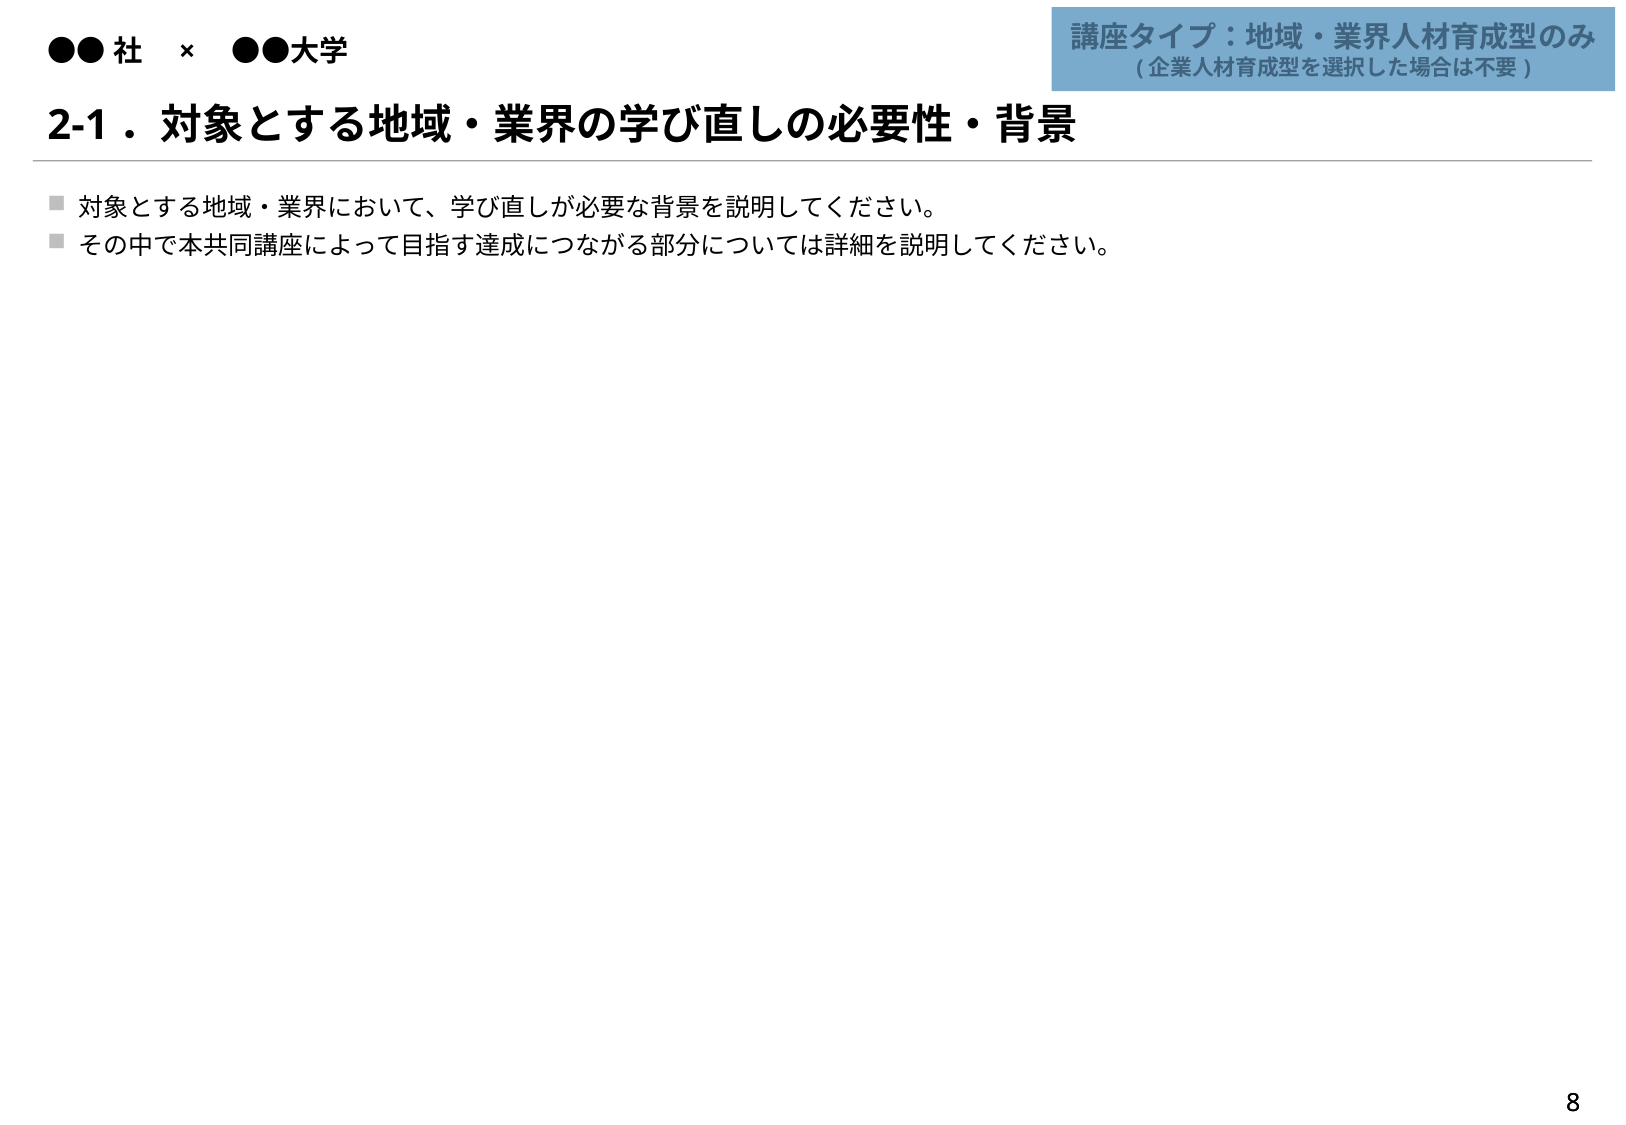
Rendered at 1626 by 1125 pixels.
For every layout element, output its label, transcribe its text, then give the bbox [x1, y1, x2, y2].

list 対象とする地域・業界において、学び直しが必要な背景を説明してください。 その中で本共同講座によって目指す達成につながる部分については詳細を説明してください。 [32, 184, 1593, 837]
list 2-1．対象とする地域・業界の学び直しの必要性・背景 [32, 89, 1593, 155]
title ●●社 × ●●大学 [32, 25, 1050, 85]
text_box 講座タイプ：地域・業界人材育成型のみ (企業人材育成型を選択した場合は不要) [1050, 5, 1617, 93]
